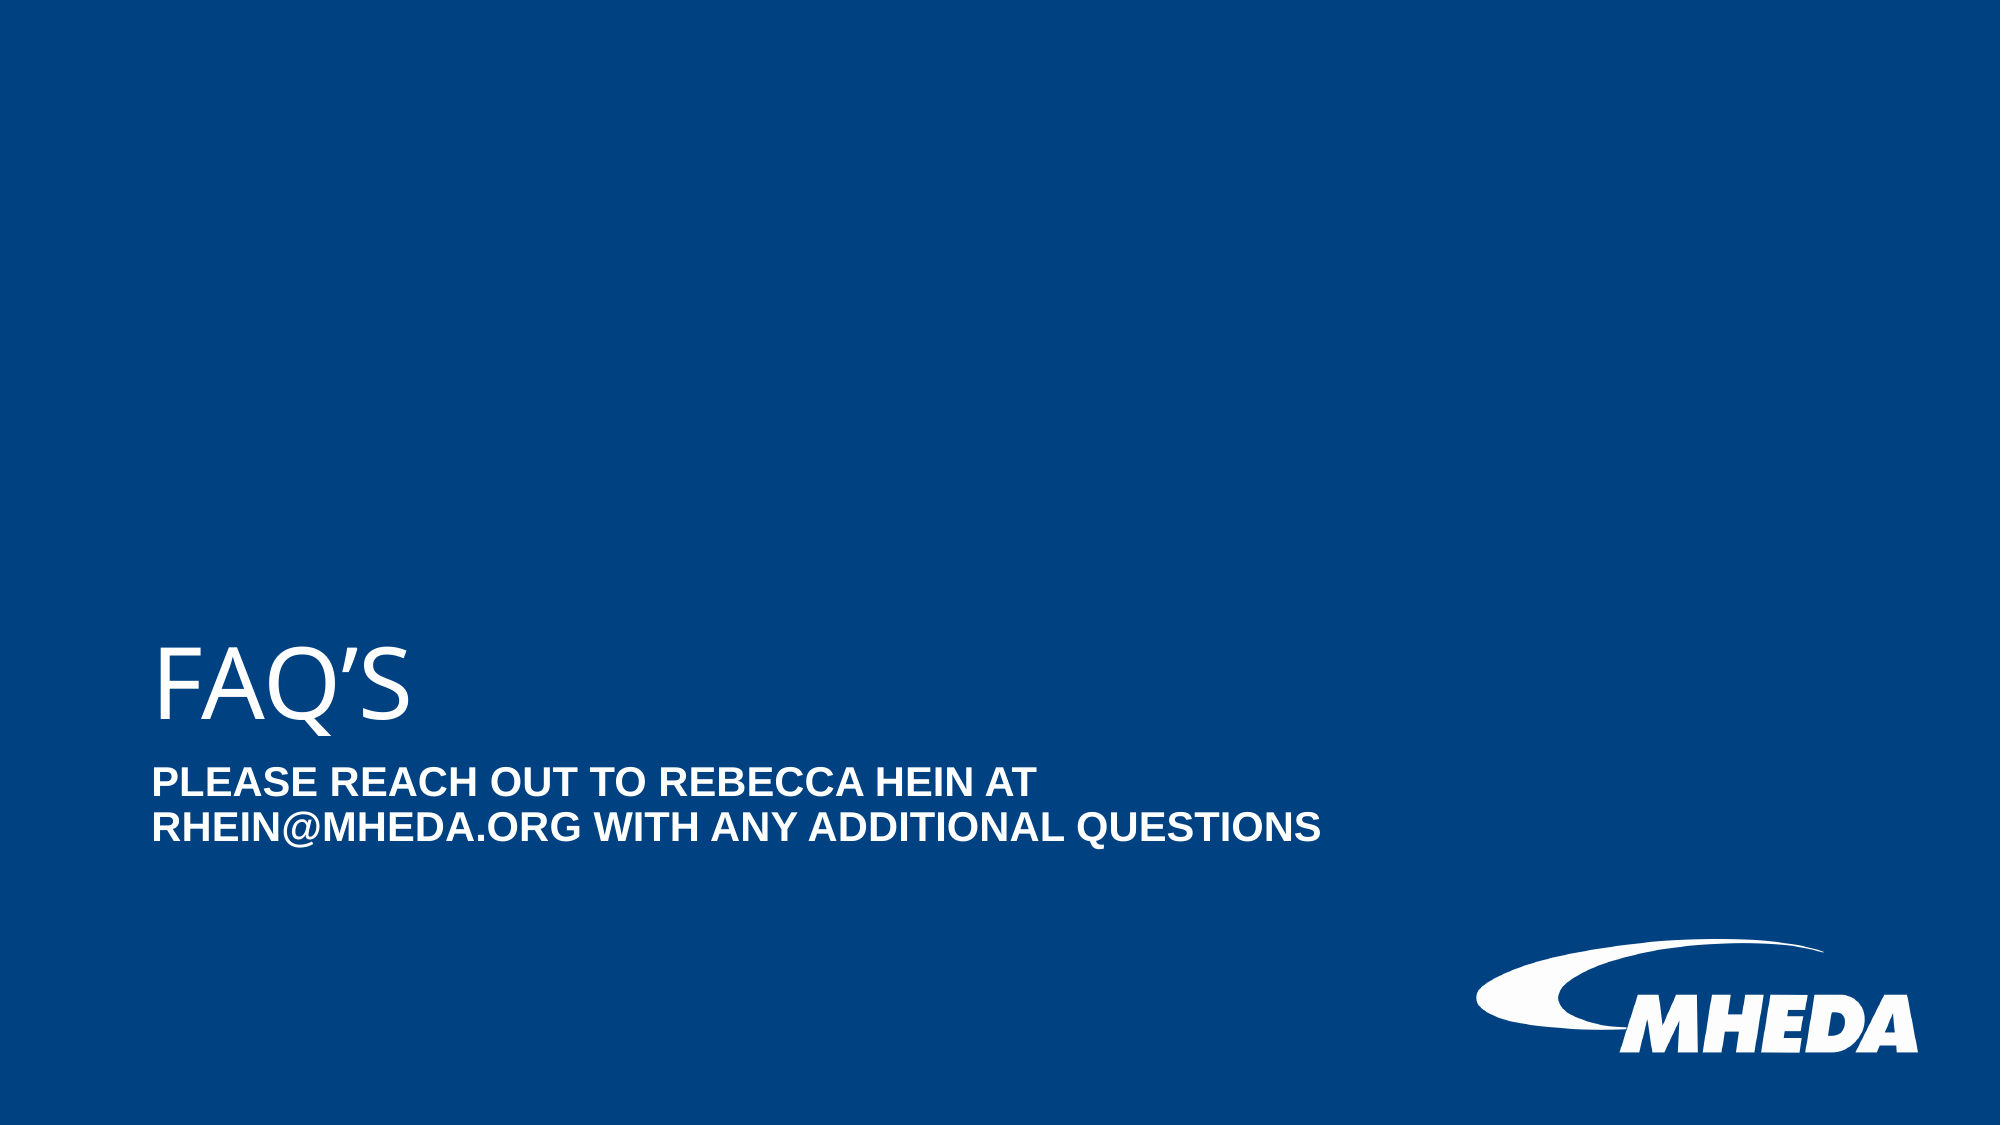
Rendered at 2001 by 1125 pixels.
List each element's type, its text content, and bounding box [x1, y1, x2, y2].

picture [1475, 938, 1920, 1053]
title FAQ’s [136, 280, 1442, 749]
list Please reach out to Rebecca Hein at rhein@mheda.org with any additional questions [136, 752, 1442, 999]
